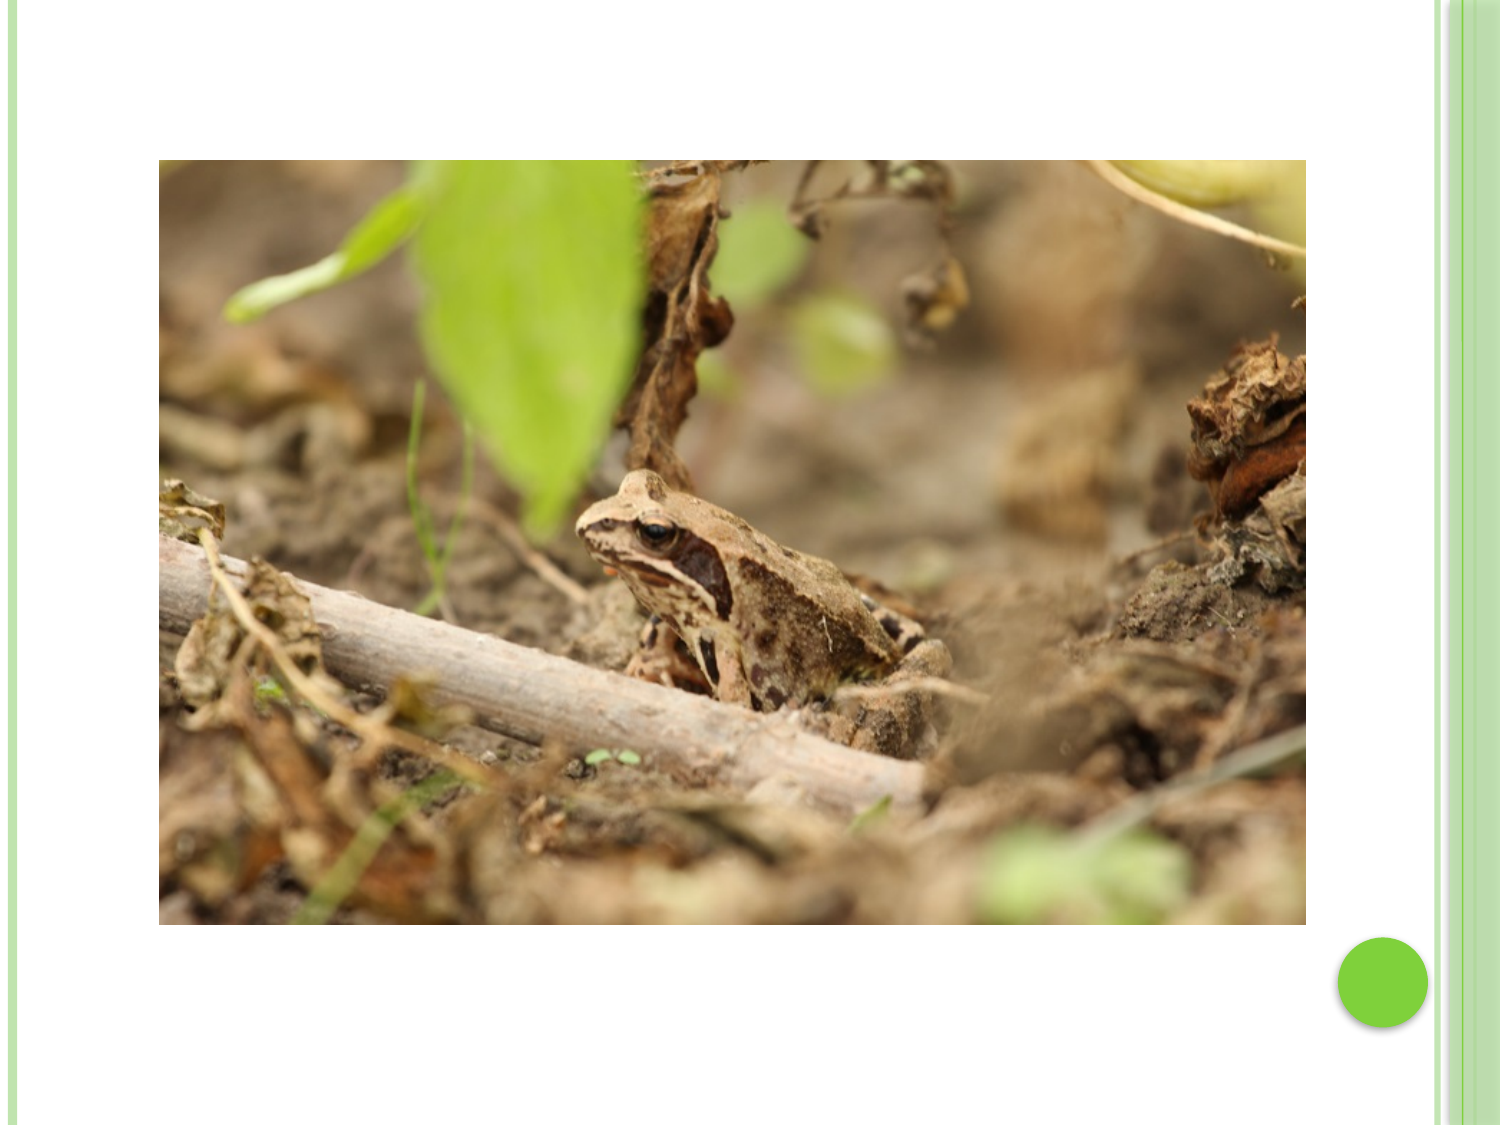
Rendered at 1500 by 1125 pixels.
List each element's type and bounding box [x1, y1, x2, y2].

list [158, 160, 1306, 925]
